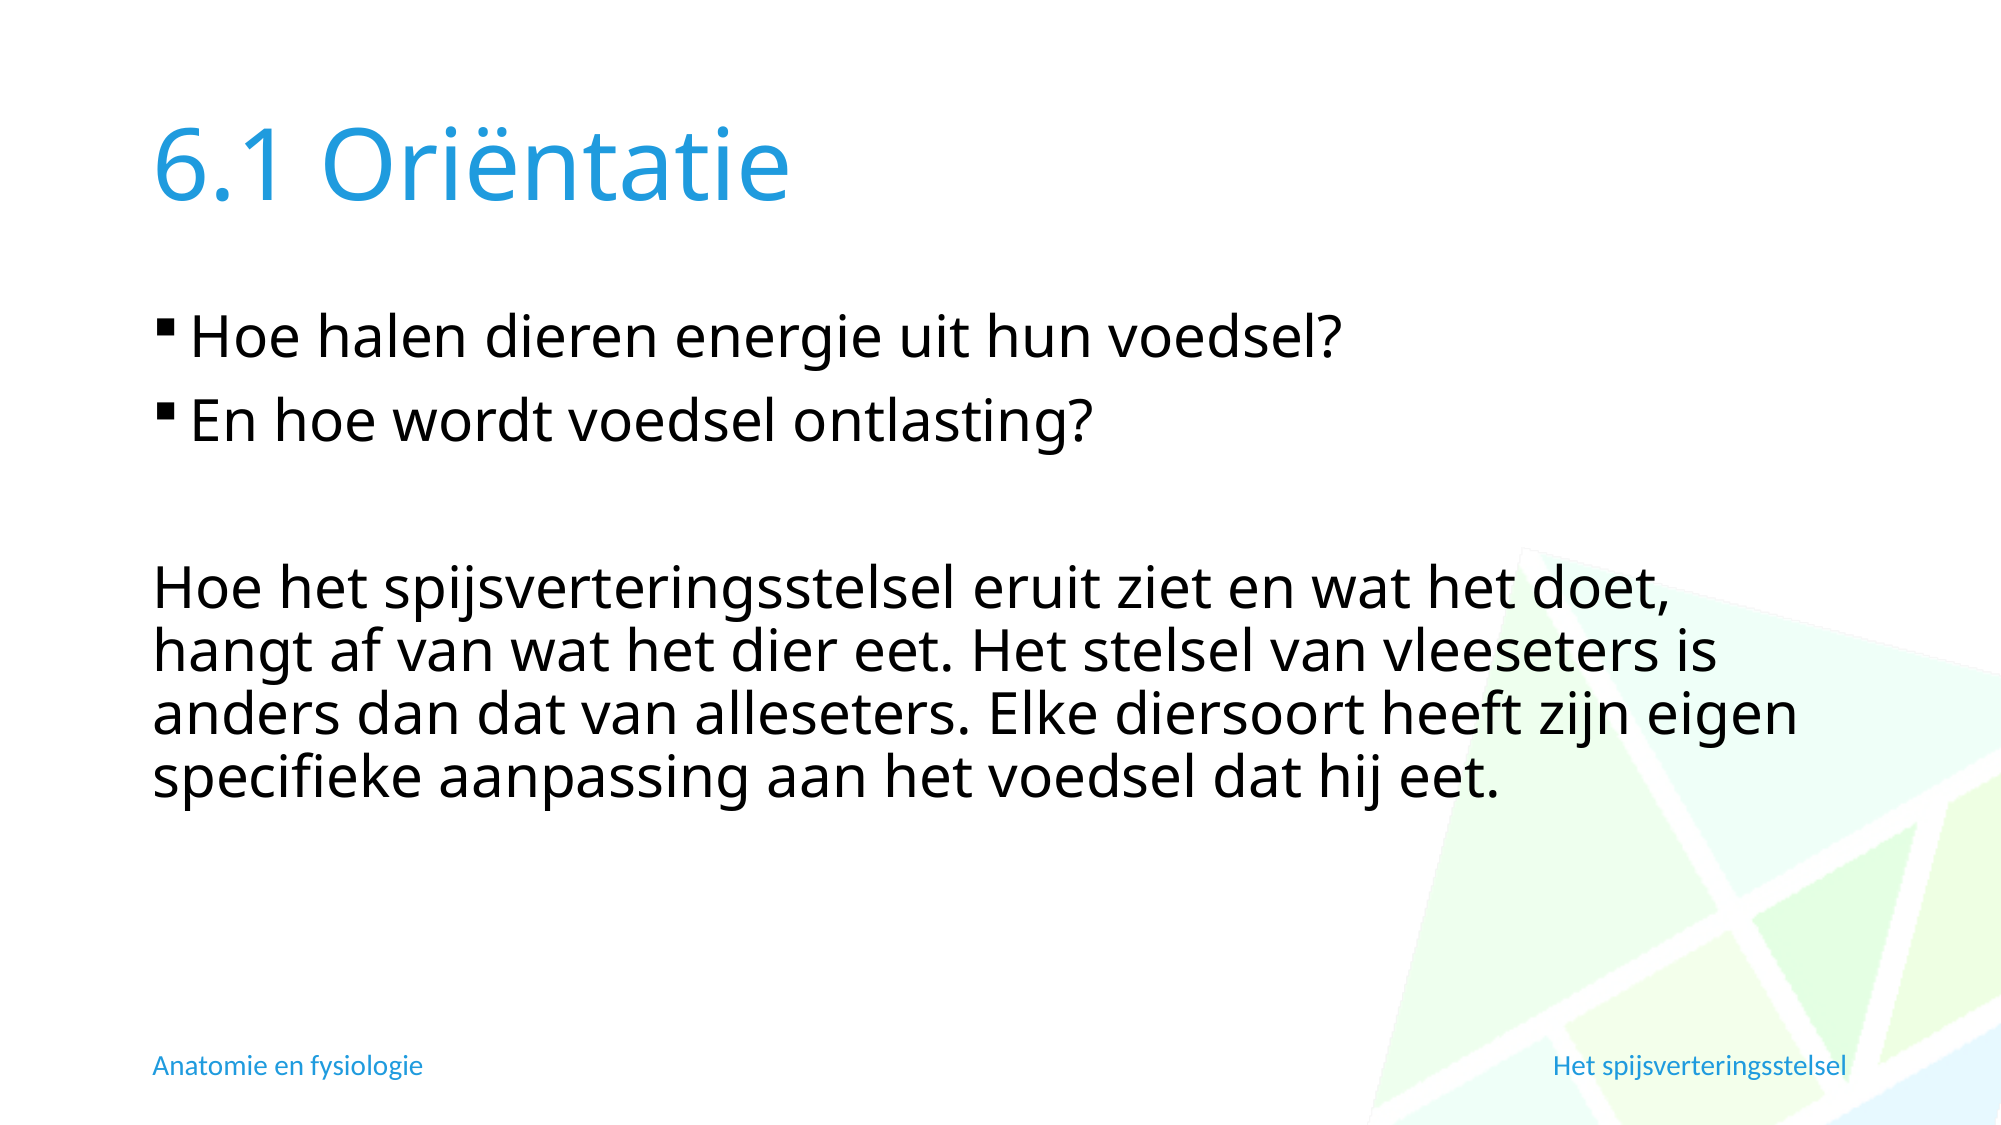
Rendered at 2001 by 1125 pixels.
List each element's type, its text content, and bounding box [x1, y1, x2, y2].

list Anatomie en fysiologie [137, 1042, 588, 1103]
list Het spijsverteringsstelsel [1412, 1042, 1863, 1103]
list Hoe halen dieren energie uit hun voedsel? En hoe wordt voedsel ontlasting? Hoe het spijsverteringsstelsel eruit ziet en wat het doet, hangt af van wat het dier eet. Het stelsel van vleeseters is anders dan dat van alleseters. Elke diersoort heeft zijn eigen specifieke aanpassing aan het voedsel dat hij eet. [137, 299, 1863, 1014]
title 6.1 Oriëntatie [137, 59, 1863, 278]
